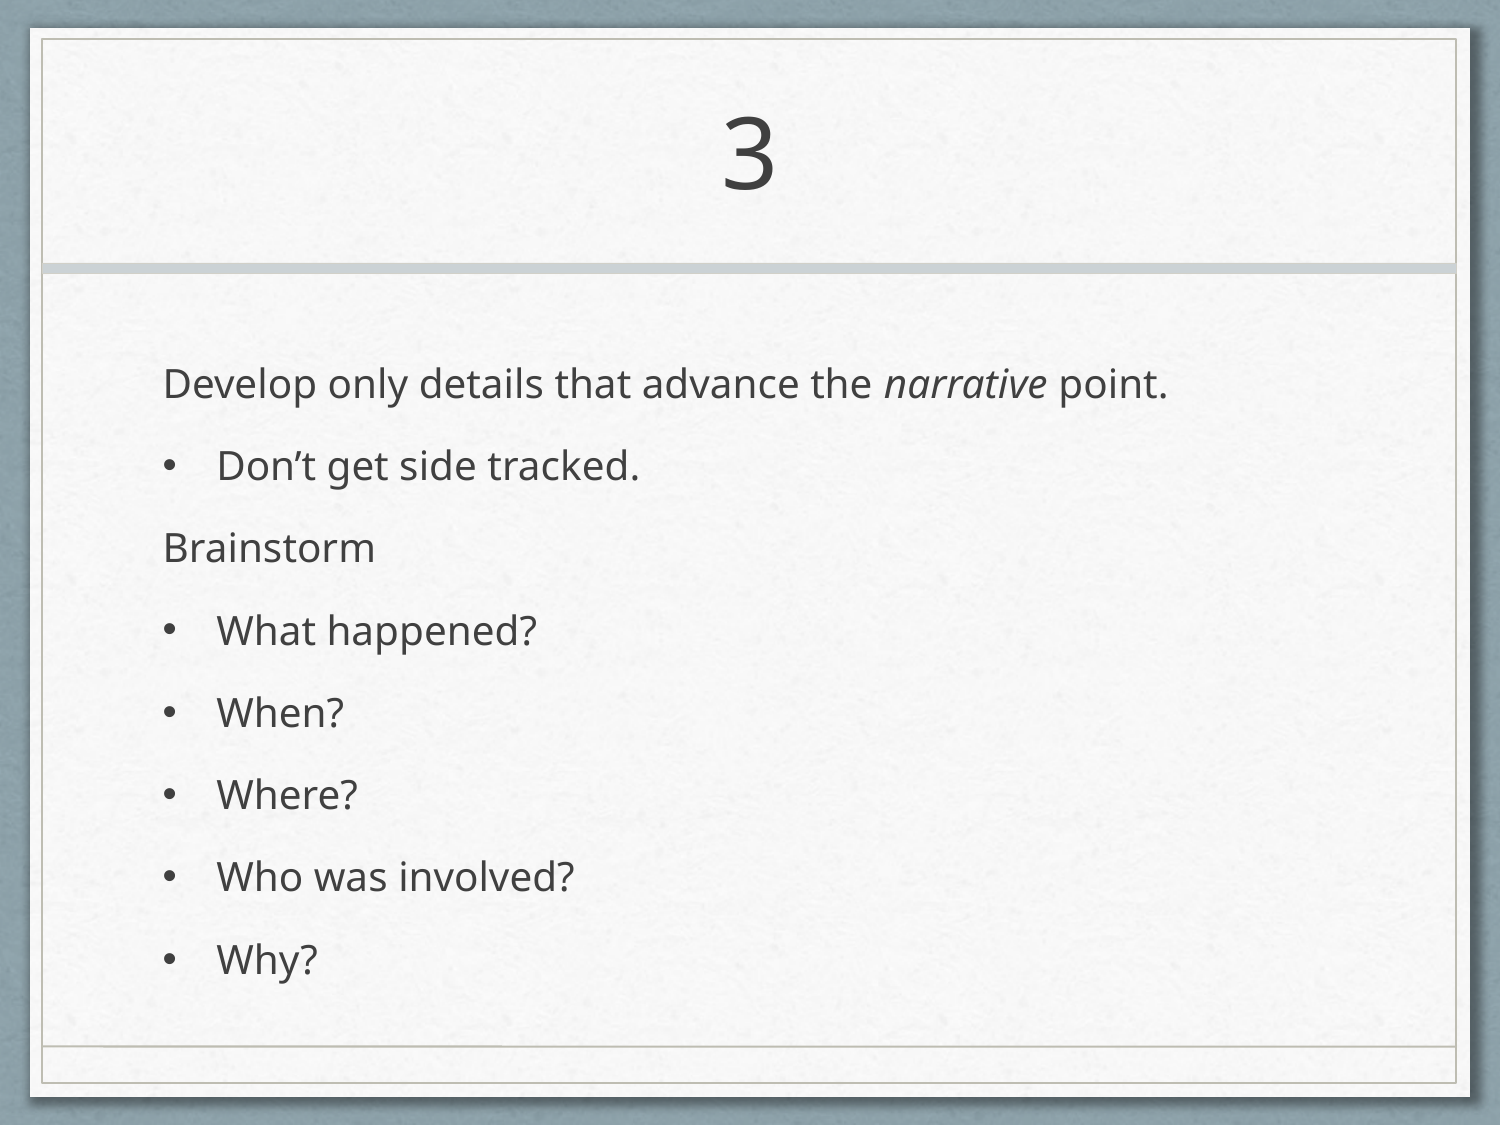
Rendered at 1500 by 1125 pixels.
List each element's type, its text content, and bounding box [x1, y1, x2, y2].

title 3 [147, 40, 1353, 260]
picture [30, 28, 1470, 1097]
list Develop only details that advance the narrative point. Don’t get side tracked. Brainstorm What happened? When? Where? Who was involved? Why? [147, 350, 1353, 995]
